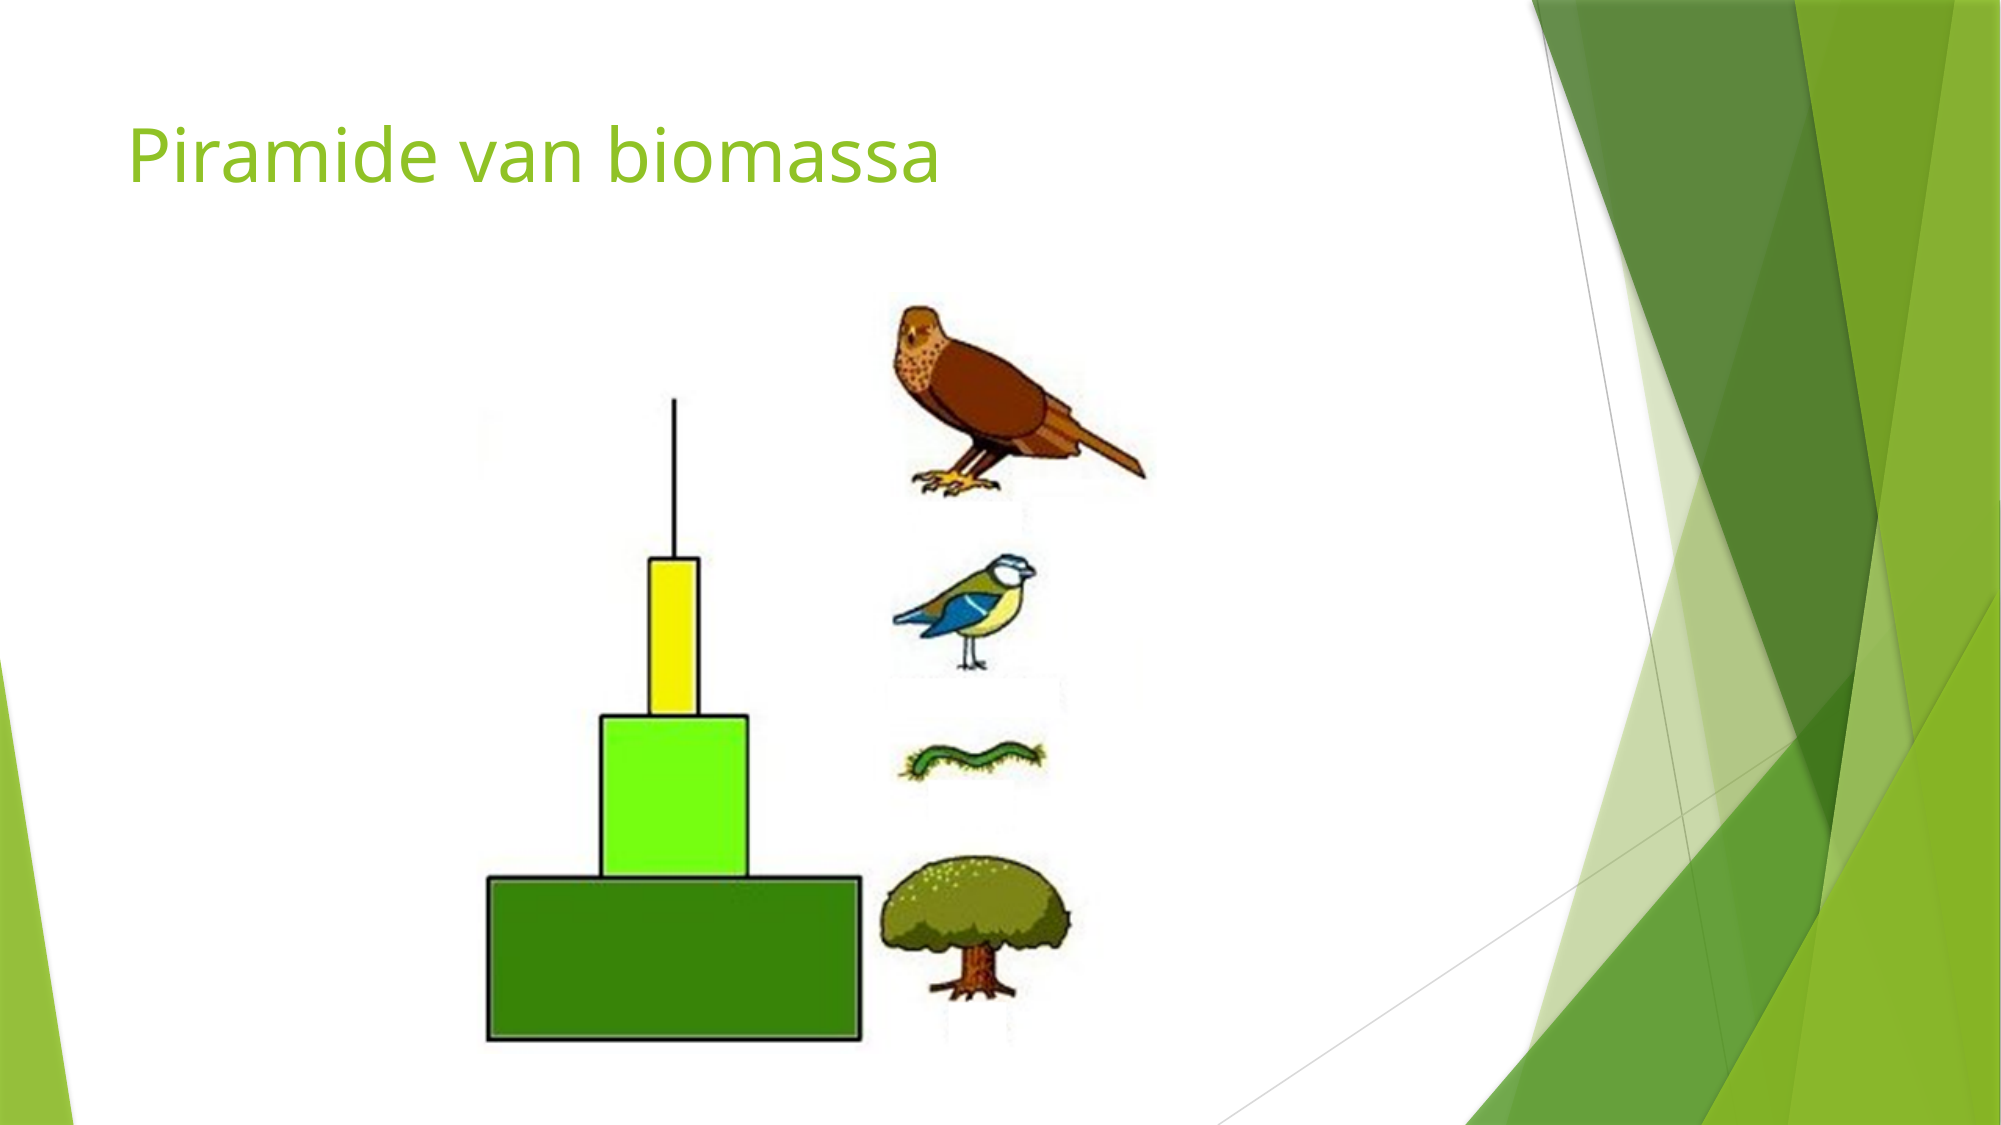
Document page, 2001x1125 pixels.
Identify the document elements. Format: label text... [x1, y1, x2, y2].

title Piramide van biomassa [111, 99, 1522, 317]
picture [475, 291, 1157, 1054]
